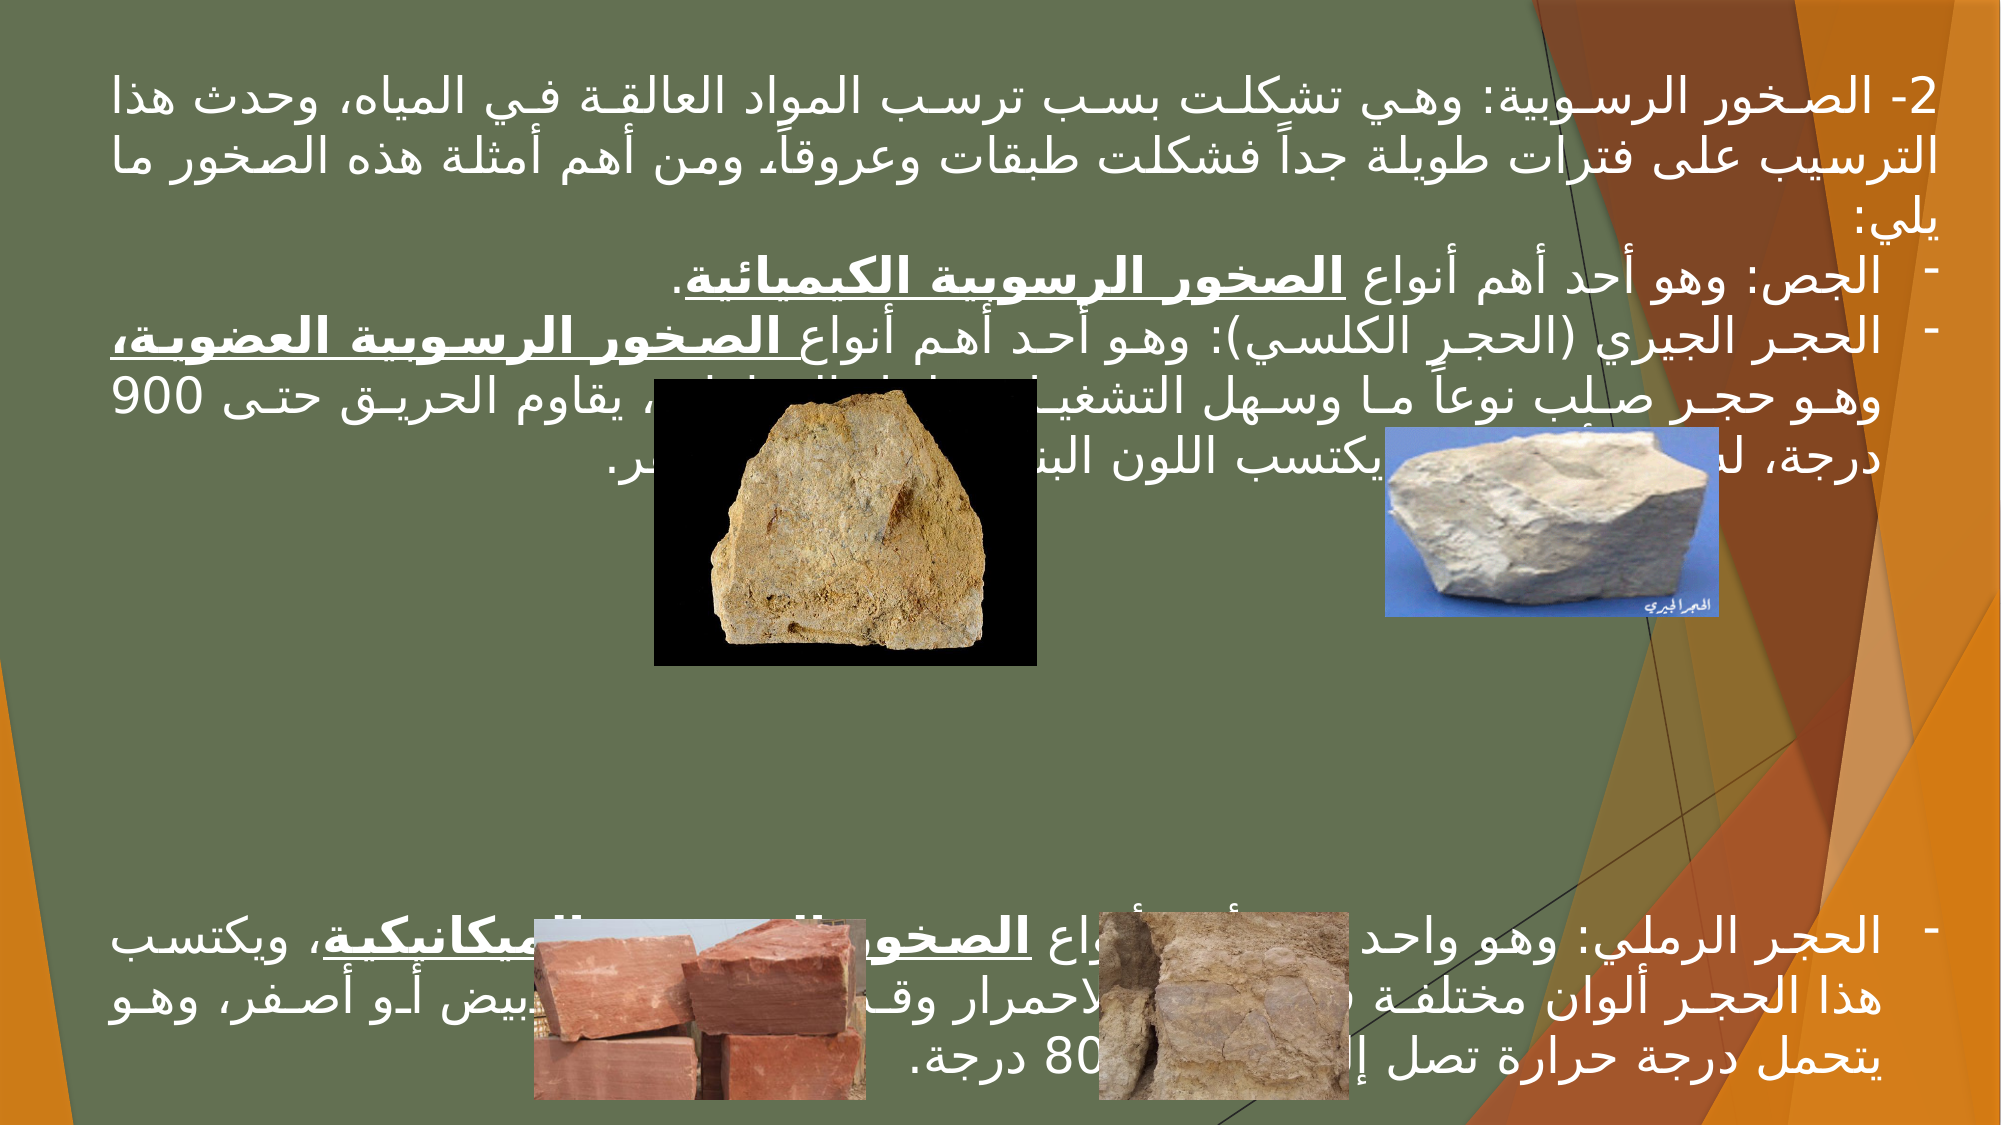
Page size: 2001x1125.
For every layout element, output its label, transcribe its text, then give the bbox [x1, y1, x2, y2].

picture [654, 378, 1037, 667]
picture [1385, 427, 1719, 618]
text_box 2- الصخور الرسوبية: وهي تشكلت بسب ترسب المواد العالقة في المياه، وحدث هذا الترسيب على فترات طويلة جداً فشكلت طبقات وعروقاً، ومن أهم أمثلة هذه الصخور ما يلي: الجص: وهو أحد أهم أنواع الصخور الرسوبية الكيميائية. الحجر الجيري (الحجر الكلسي): وهو أحد أهم أنواع الصخور الرسوبية العضوية، وهو حجر صلب نوعاً ما وسهل التشغيل وقليل الفراغات، يقاوم الحريق حتى 900 درجة، له لون أبيض وقد يكتسب اللون البني أو الأبيض المصفر. الحجر الرملي: وهو واحد منن أهم أنواع الصخور الرسوبية الميكانيكية، ويكتسب هذا الحجر ألوان مختلفة فقد يميل للاحمرار وقد يكون ذو لون أبيض أو أصفر، وهو يتحمل درجة حرارة تصل إلى حوالي 800 درجة. [95, 56, 1955, 1091]
picture [1099, 912, 1349, 1100]
picture [533, 918, 867, 1100]
